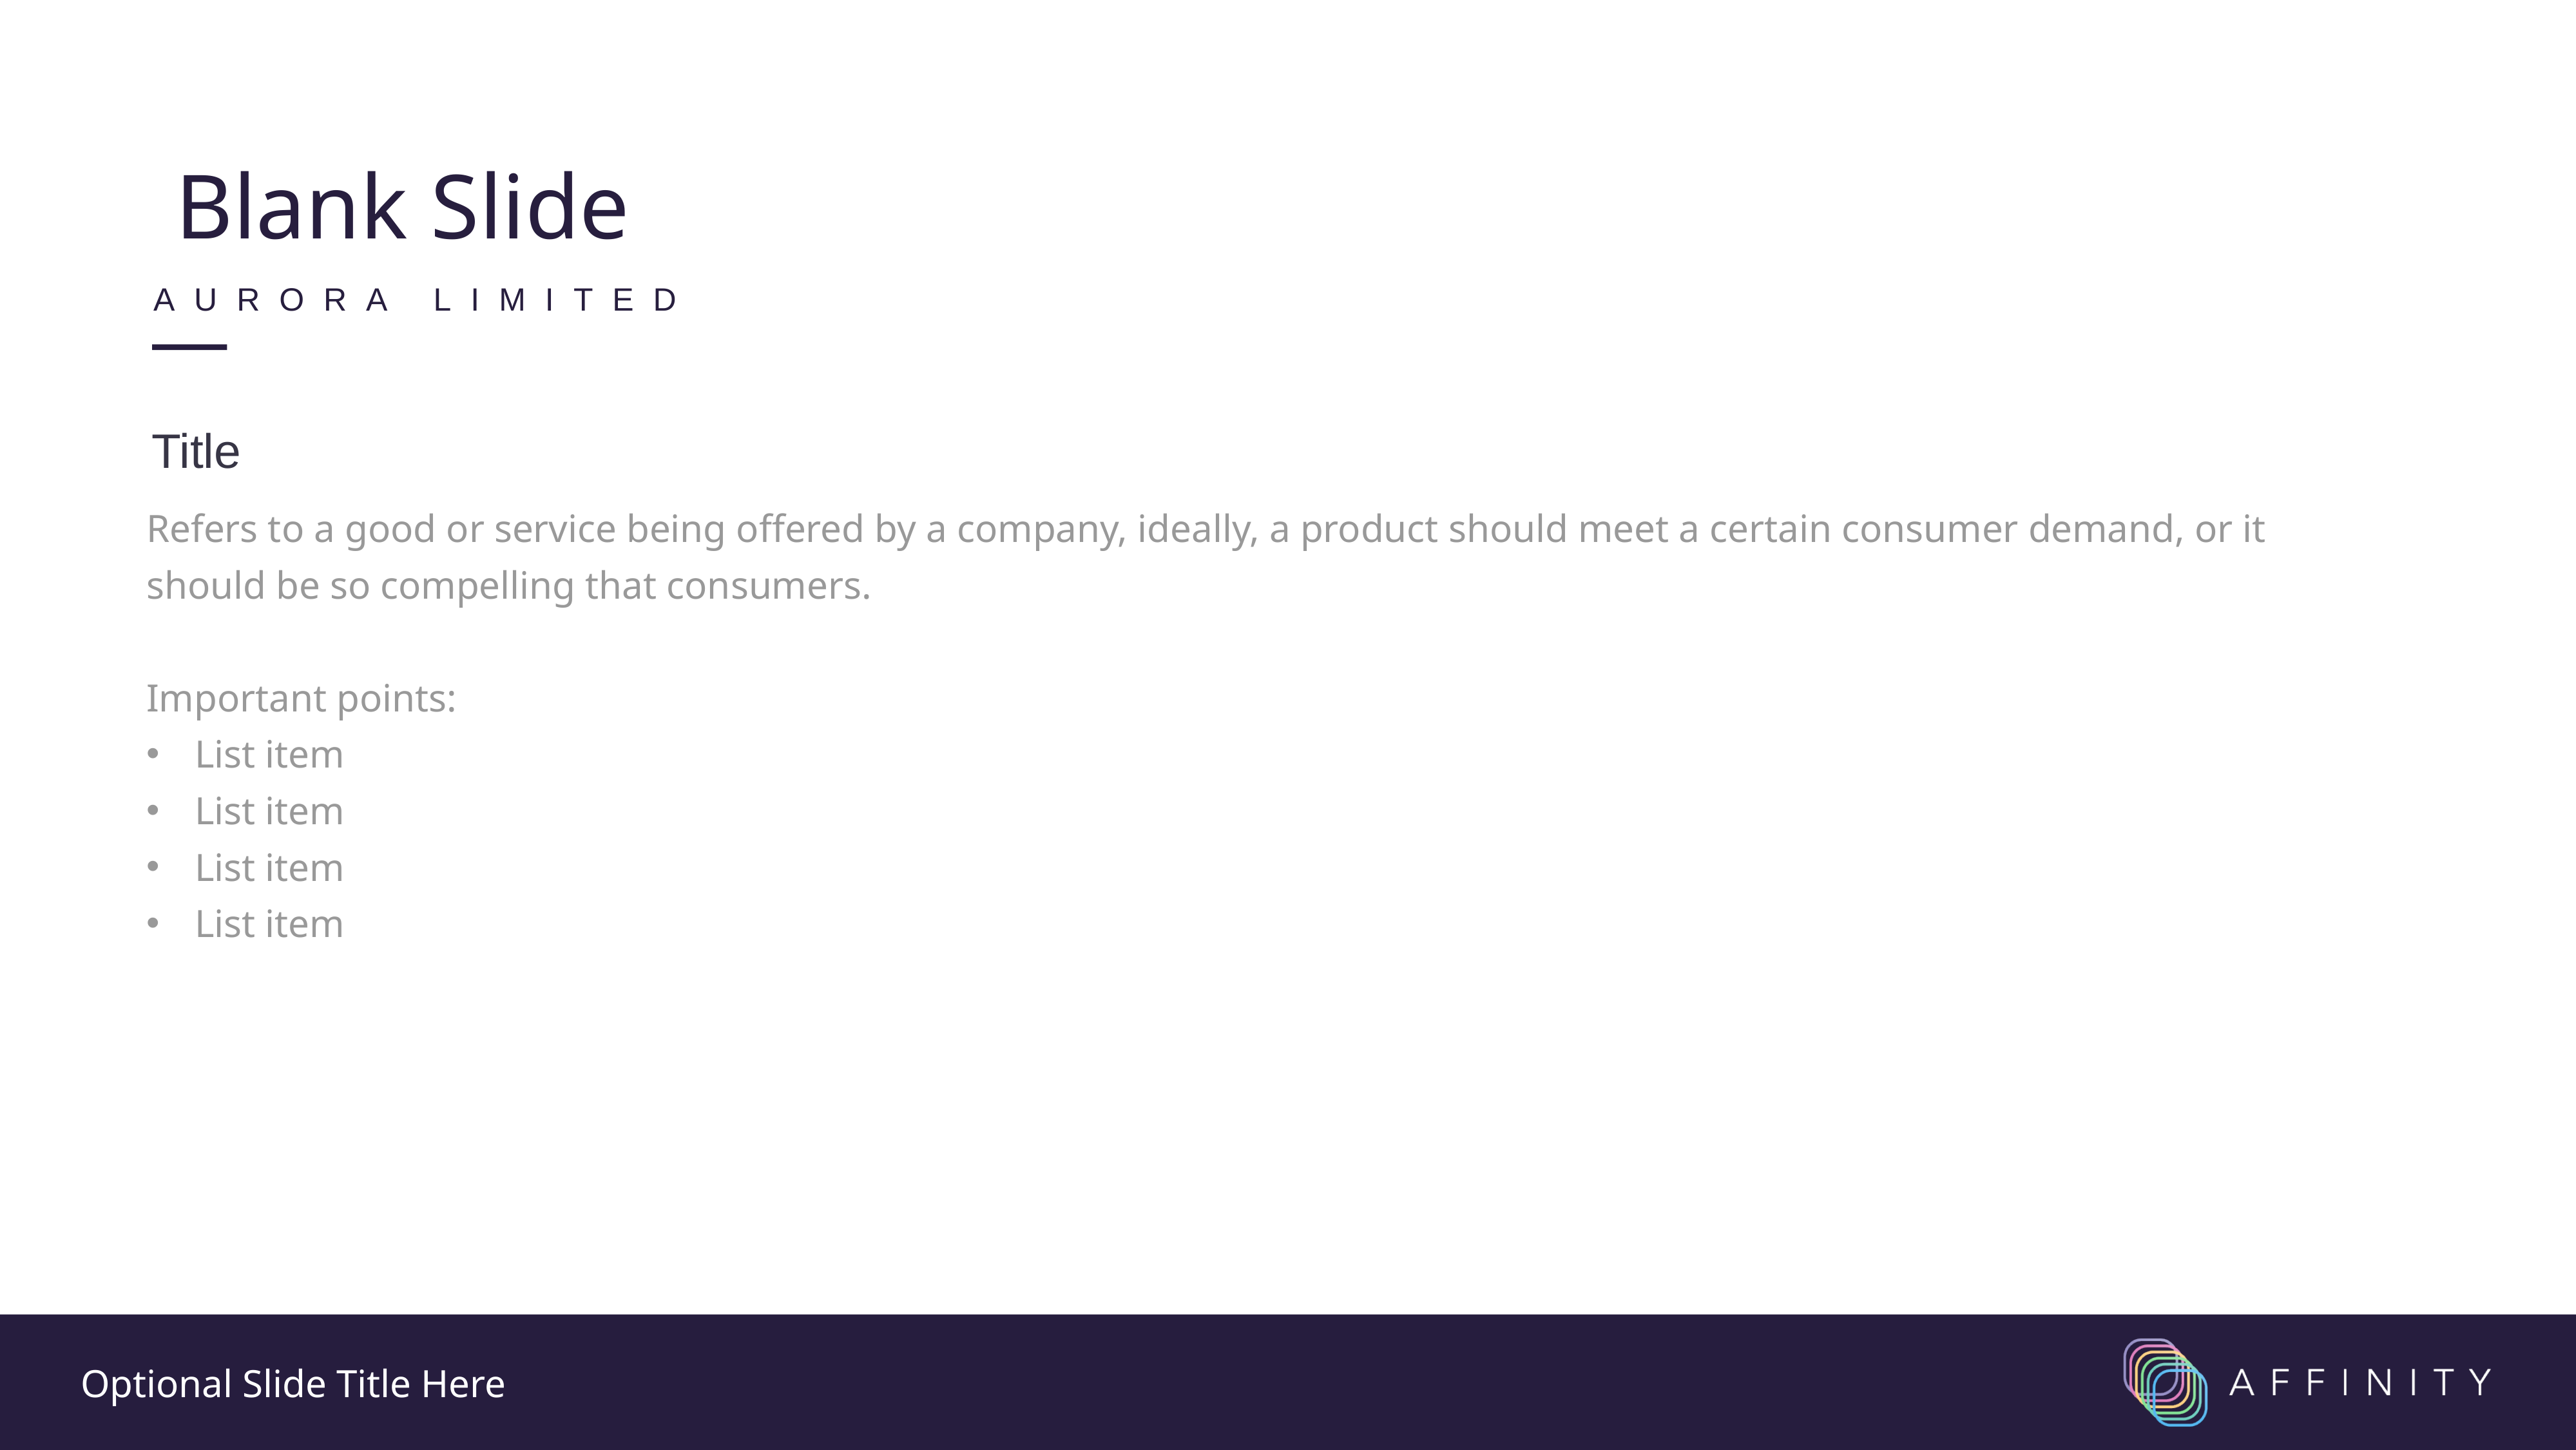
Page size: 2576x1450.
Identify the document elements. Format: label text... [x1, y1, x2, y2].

text_box AURORA LIMITED [148, 274, 1052, 323]
text_box Optional Slide Title Here [75, 1355, 1131, 1410]
text_box Refers to a good or service being offered by a company, ideally, a product should meet a certain consumer demand, or it should be so compelling that consumers. Important points: List item List item List item List item [141, 488, 2385, 950]
text_box Title [147, 415, 2385, 483]
picture [2121, 1335, 2494, 1430]
text_box [152, 344, 227, 351]
text_box Blank Slide [171, 145, 635, 262]
